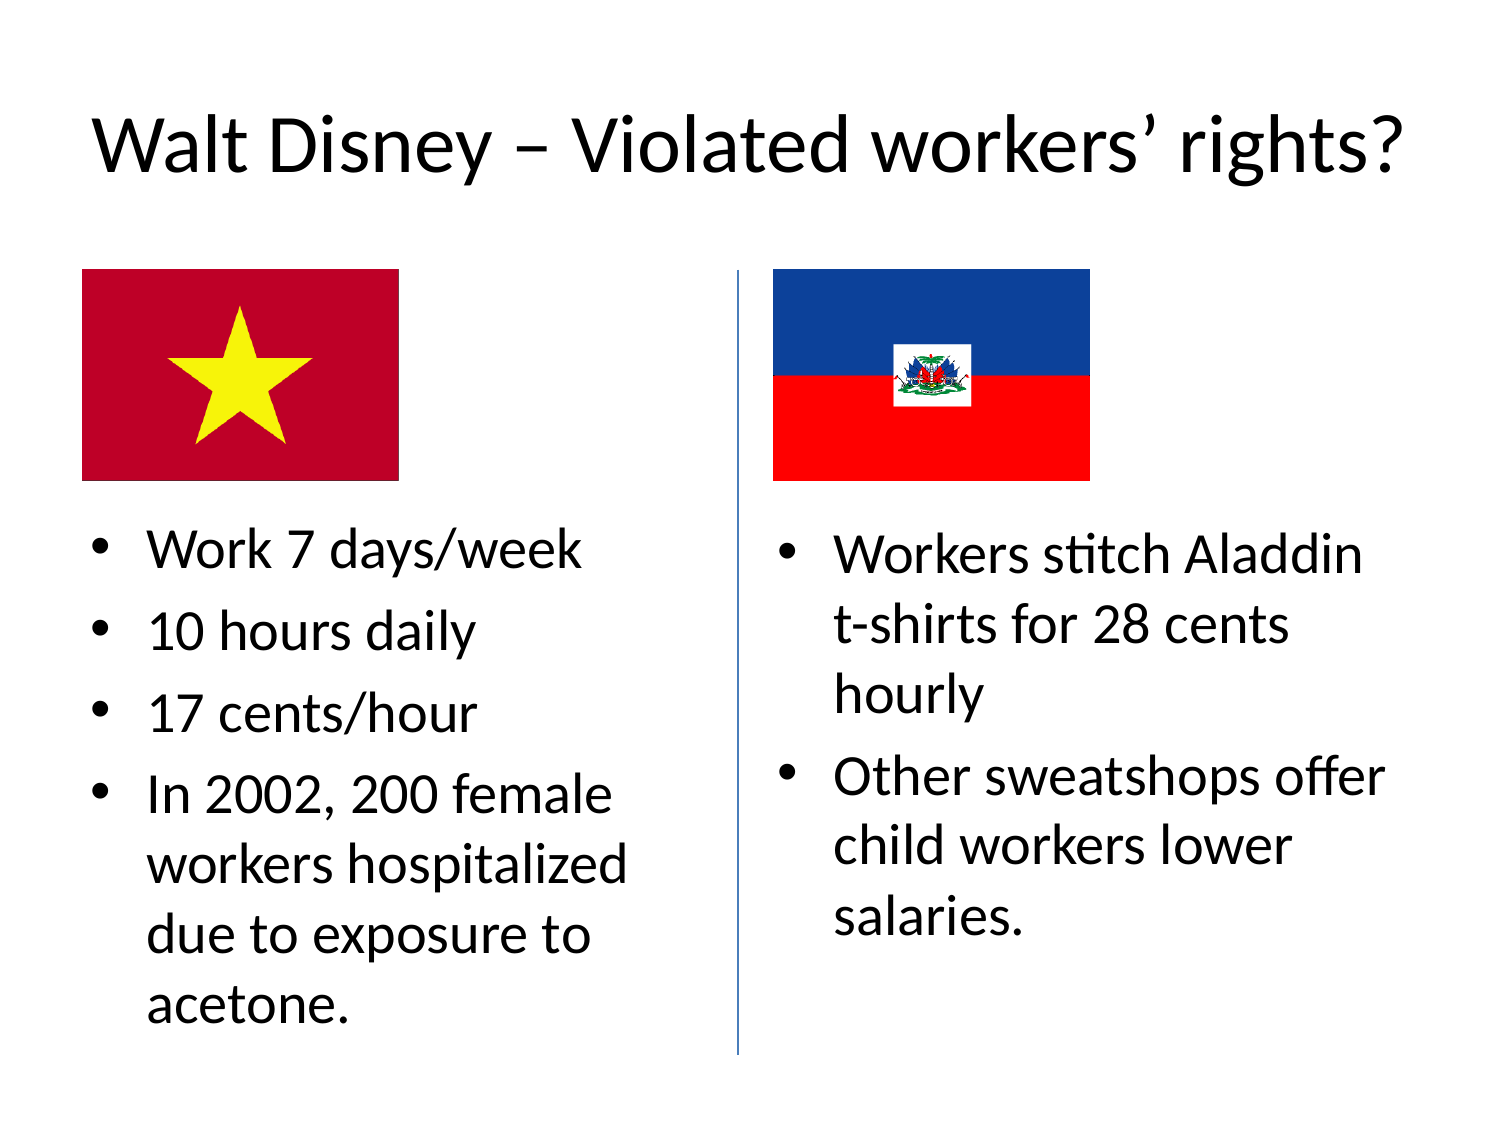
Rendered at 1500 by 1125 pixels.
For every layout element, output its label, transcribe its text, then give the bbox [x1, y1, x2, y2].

picture [81, 269, 399, 481]
picture [773, 269, 1091, 481]
title Walt Disney – Violated workers’ rights? [74, 44, 1426, 233]
list Workers stitch Aladdin t-shirts for 28 cents hourly Other sweatshops offer child workers lower salaries. [762, 262, 1426, 1006]
list Work 7 days/week 10 hours daily 17 cents/hour In 2002, 200 female workers hospitalized due to exposure to acetone. [74, 257, 738, 1067]
